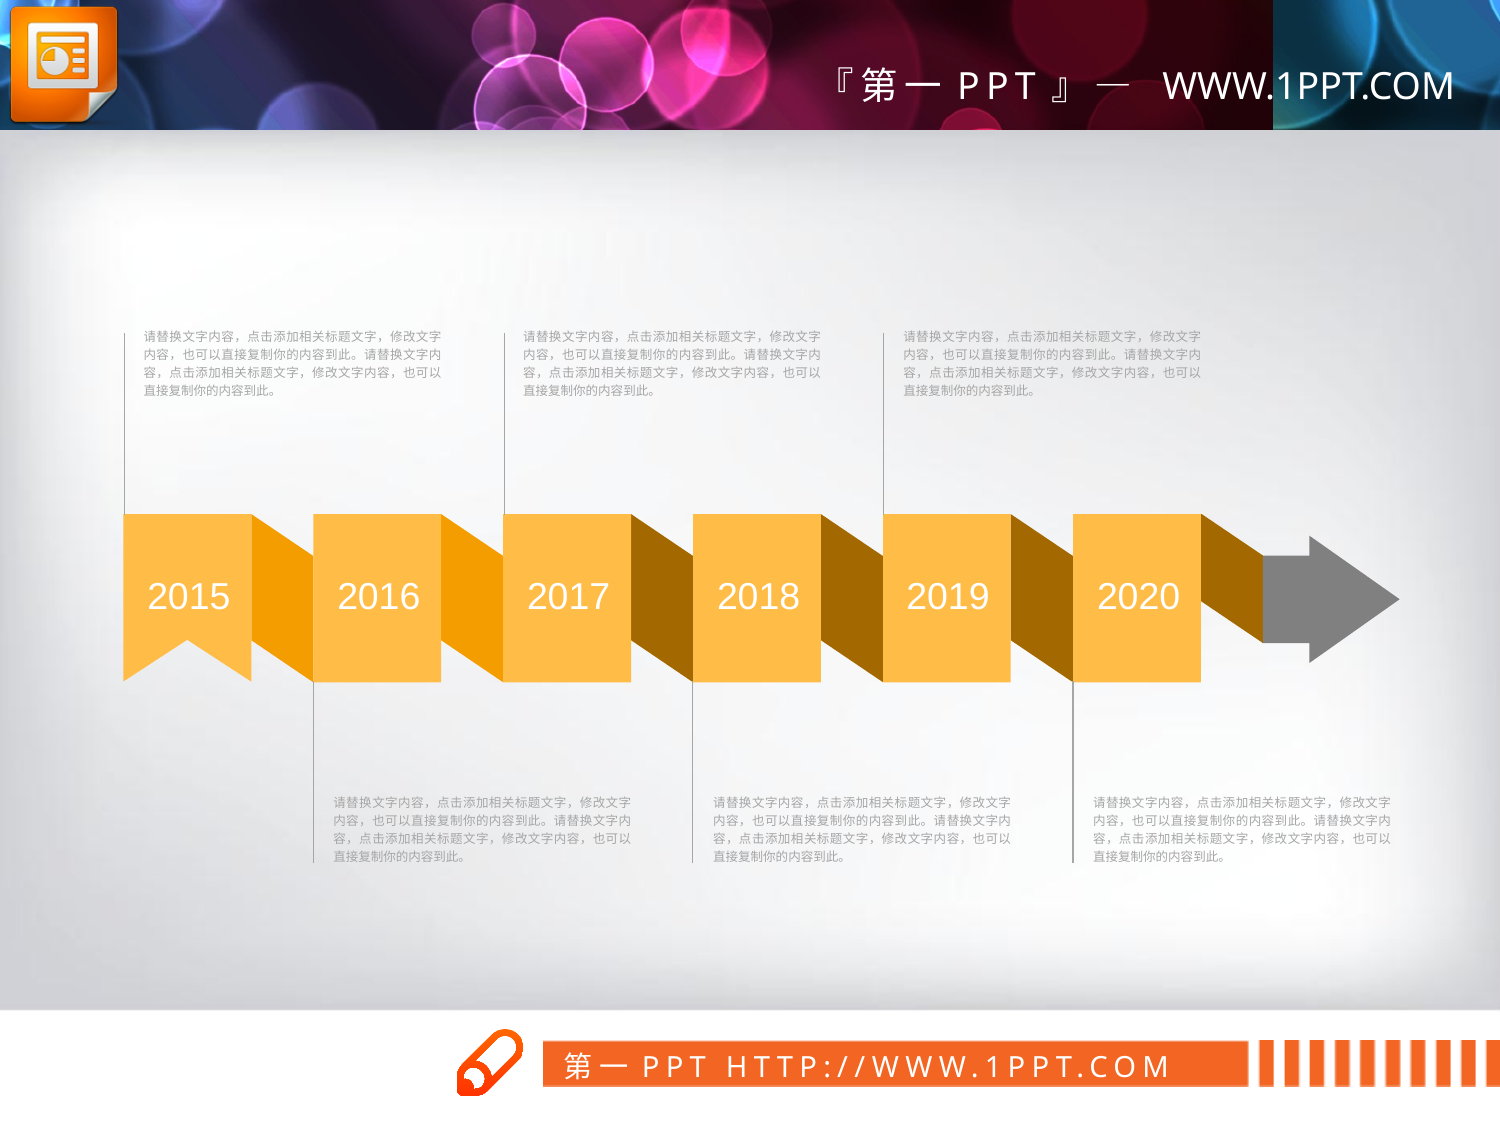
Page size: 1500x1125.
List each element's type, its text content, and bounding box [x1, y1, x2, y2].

text_box [463, 528, 483, 669]
text_box 请替换文字内容，点击添加相关标题文字，修改文字内容，也可以直接复制你的内容到此。请替换文字内容，点击添加相关标题文字，修改文字内容，也可以直接复制你的内容到此。 [143, 326, 442, 398]
text_box 请替换文字内容，点击添加相关标题文字，修改文字内容，也可以直接复制你的内容到此。请替换文字内容，点击添加相关标题文字，修改文字内容，也可以直接复制你的内容到此。 [903, 326, 1201, 398]
text_box 请替换文字内容，点击添加相关标题文字，修改文字内容，也可以直接复制你的内容到此。请替换文字内容，点击添加相关标题文字，修改文字内容，也可以直接复制你的内容到此。 [333, 792, 632, 864]
text_box [1032, 528, 1053, 669]
text_box [843, 529, 863, 669]
picture [543, 1040, 1500, 1087]
text_box 请替换文字内容，点击添加相关标题文字，修改文字内容，也可以直接复制你的内容到此。请替换文字内容，点击添加相关标题文字，修改文字内容，也可以直接复制你的内容到此。 [1093, 792, 1391, 864]
text_box [1262, 535, 1400, 663]
text_box [1223, 528, 1263, 643]
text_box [868, 513, 1028, 683]
text_box 请替换文字内容，点击添加相关标题文字，修改文字内容，也可以直接复制你的内容到此。请替换文字内容，点击添加相关标题文字，修改文字内容，也可以直接复制你的内容到此。 [523, 326, 821, 398]
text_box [488, 513, 649, 683]
picture [0, 0, 1500, 1012]
text_box [273, 528, 293, 669]
text_box [653, 528, 673, 669]
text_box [678, 513, 839, 683]
text_box 请替换文字内容，点击添加相关标题文字，修改文字内容，也可以直接复制你的内容到此。请替换文字内容，点击添加相关标题文字，修改文字内容，也可以直接复制你的内容到此。 [713, 792, 1011, 864]
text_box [109, 513, 269, 682]
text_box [298, 513, 459, 683]
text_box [1058, 513, 1219, 683]
